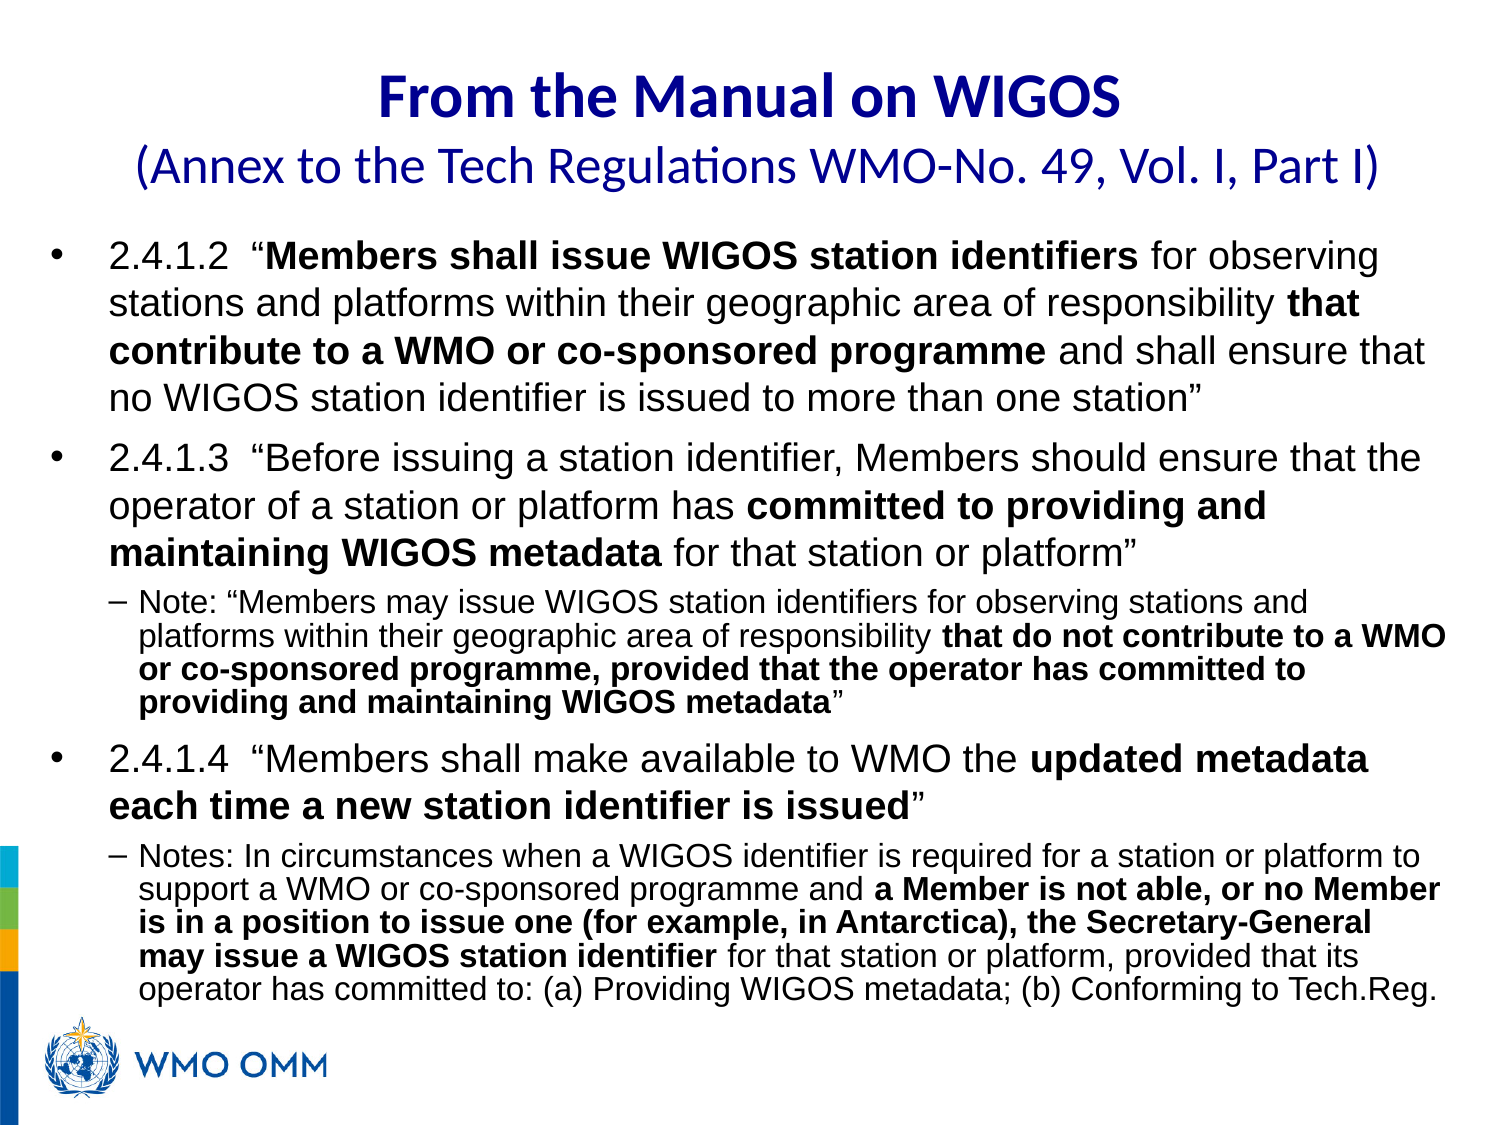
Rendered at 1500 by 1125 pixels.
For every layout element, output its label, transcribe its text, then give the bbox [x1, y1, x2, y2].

text_box 2.4.1.2 “Members shall issue WIGOS station identifiers for observing stations and platforms within their geographic area of responsibility that contribute to a WMO or co-sponsored programme and shall ensure that no WIGOS station identifier is issued to more than one station” 2.4.1.3 “Before issuing a station identifier, Members should ensure that the operator of a station or platform has committed to providing and maintaining WIGOS metadata for that station or platform” Note: “Members may issue WIGOS station identifiers for observing stations and platforms within their geographic area of responsibility that do not contribute to a WMO or co-sponsored programme, provided that the operator has committed to providing and maintaining WIGOS metadata” 2.4.1.4 “Members shall make available to WMO the updated metadata each time a new station identifier is issued” Notes: In circumstances when a WIGOS identifier is required for a station or platform to support a WMO or co-sponsored programme and a Member is not able, or no Member is in a position to issue one (for example, in Antarctica), the Secretary-General may issue a WIGOS station identifier for that station or platform, provided that its operator has committed to: (a) Providing WIGOS metadata; (b) Conforming to Tech.Reg. [34, 222, 1465, 1075]
title From the Manual on WIGOS (Annex to the Tech Regulations WMO-No. 49, Vol. I, Part I) [70, 45, 1445, 203]
picture [0, 845, 327, 1125]
